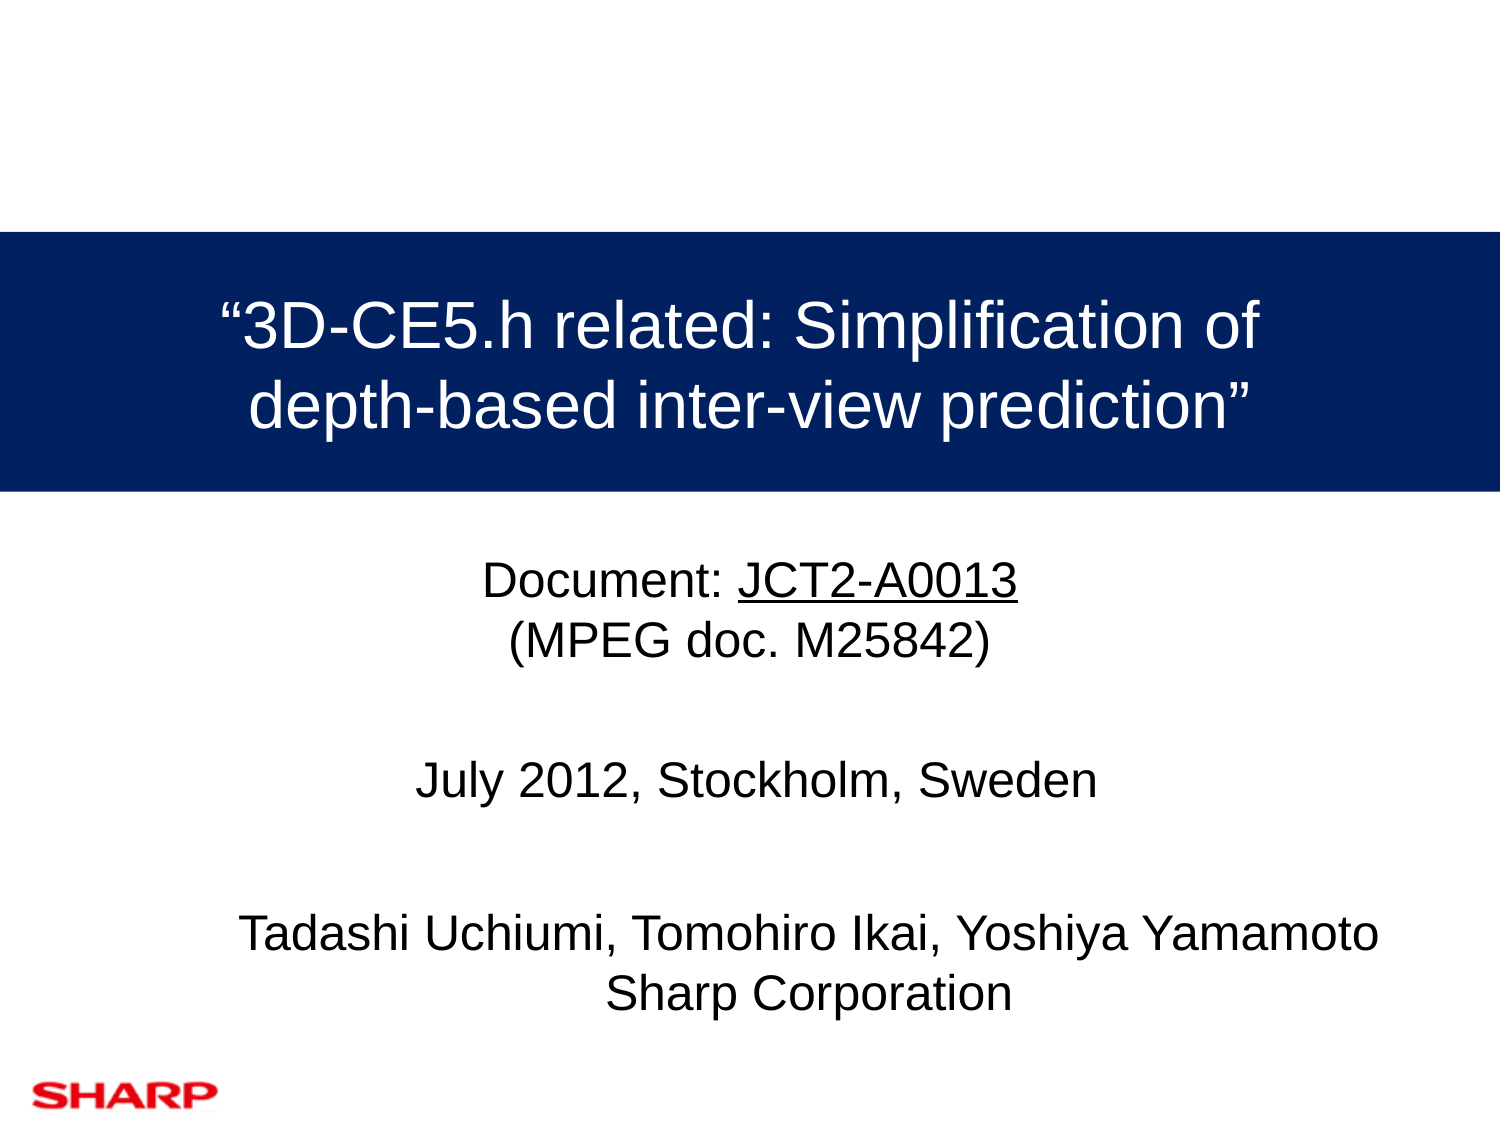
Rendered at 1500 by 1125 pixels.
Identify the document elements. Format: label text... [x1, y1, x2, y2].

subtitle Document: JCT2-A0013 (MPEG doc. M25842) July 2012, Stockholm, Sweden [224, 539, 1276, 832]
title “3D-CE5.h related: Simplification of depth-based inter-view prediction” [0, 231, 1500, 492]
picture [0, 1068, 1500, 1125]
text_box Tadashi Uchiumi, Tomohiro Ikai, Yoshiya Yamamoto Sharp Corporation [159, 893, 1459, 1028]
